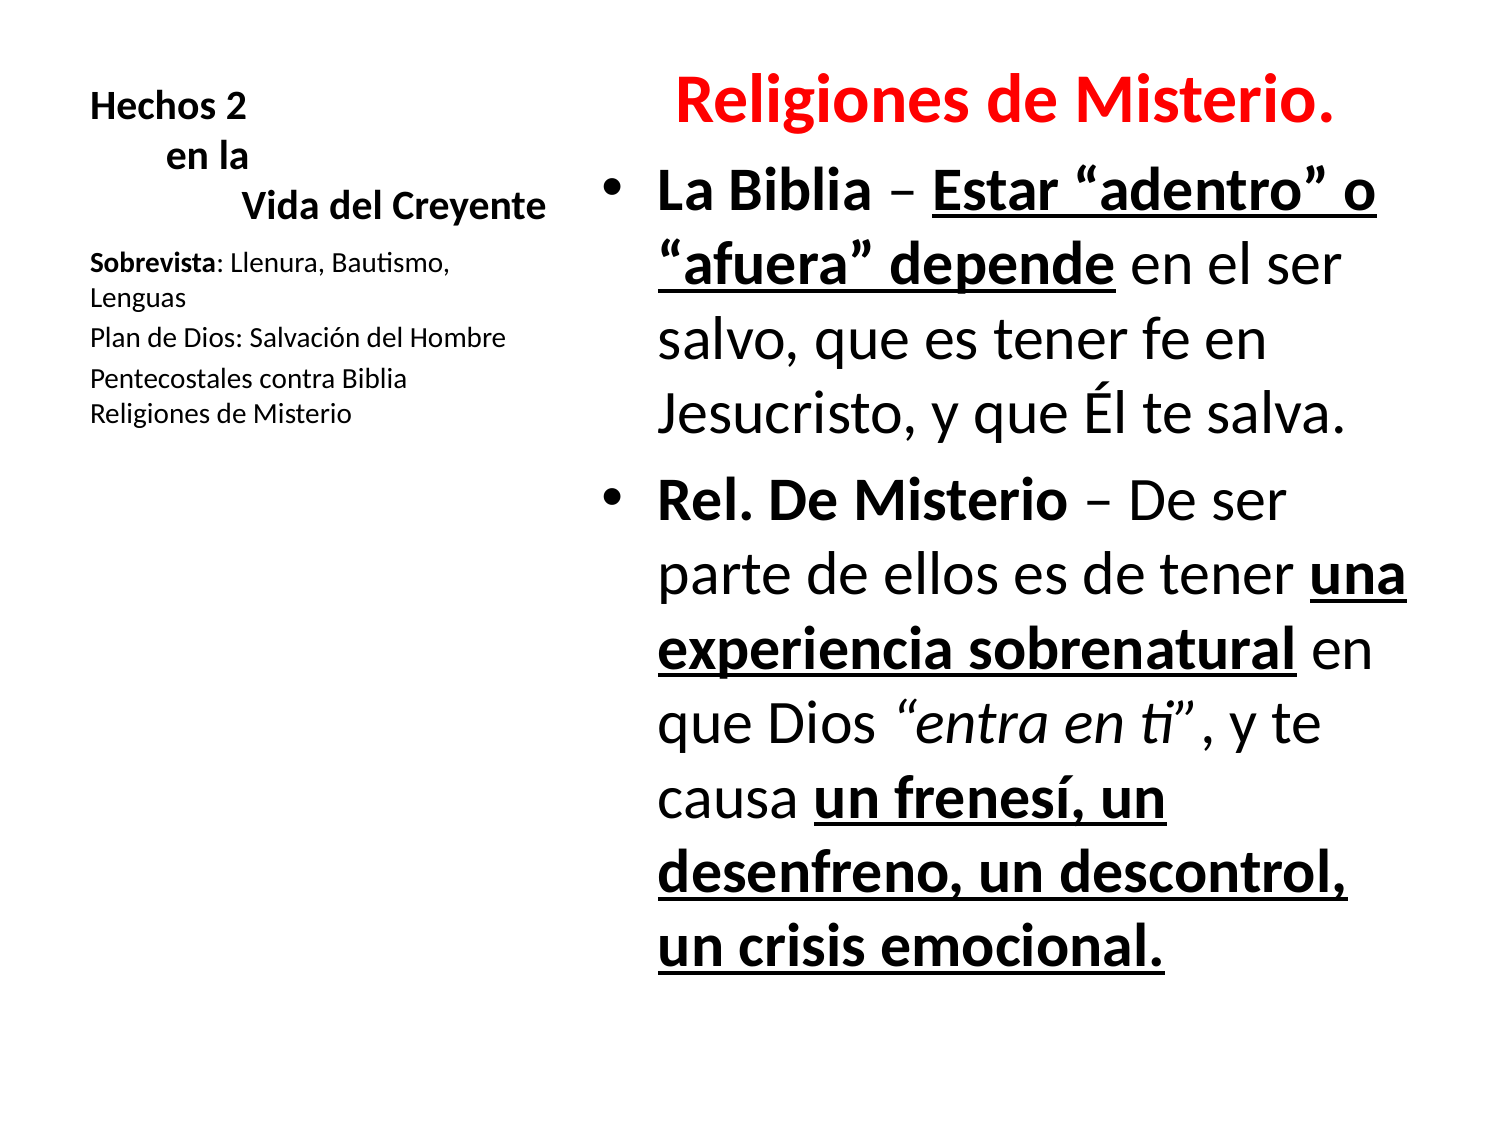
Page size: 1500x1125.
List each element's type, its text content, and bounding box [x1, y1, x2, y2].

list Religiones de Misterio. La Biblia – Estar “adentro” o “afuera” depende en el ser salvo, que es tener fe en Jesucristo, y que Él te salva. Rel. De Misterio – De ser parte de ellos es de tener una experiencia sobrenatural en que Dios “entra en ti”, y te causa un frenesí, un desenfreno, un descontrol, un crisis emocional. [586, 44, 1425, 1005]
title Hechos 2 en la Vida del Creyente [75, 44, 569, 235]
list Sobrevista: Llenura, Bautismo, Lenguas Plan de Dios: Salvación del Hombre Pentecostales contra Biblia Religiones de Misterio [75, 235, 569, 1005]
